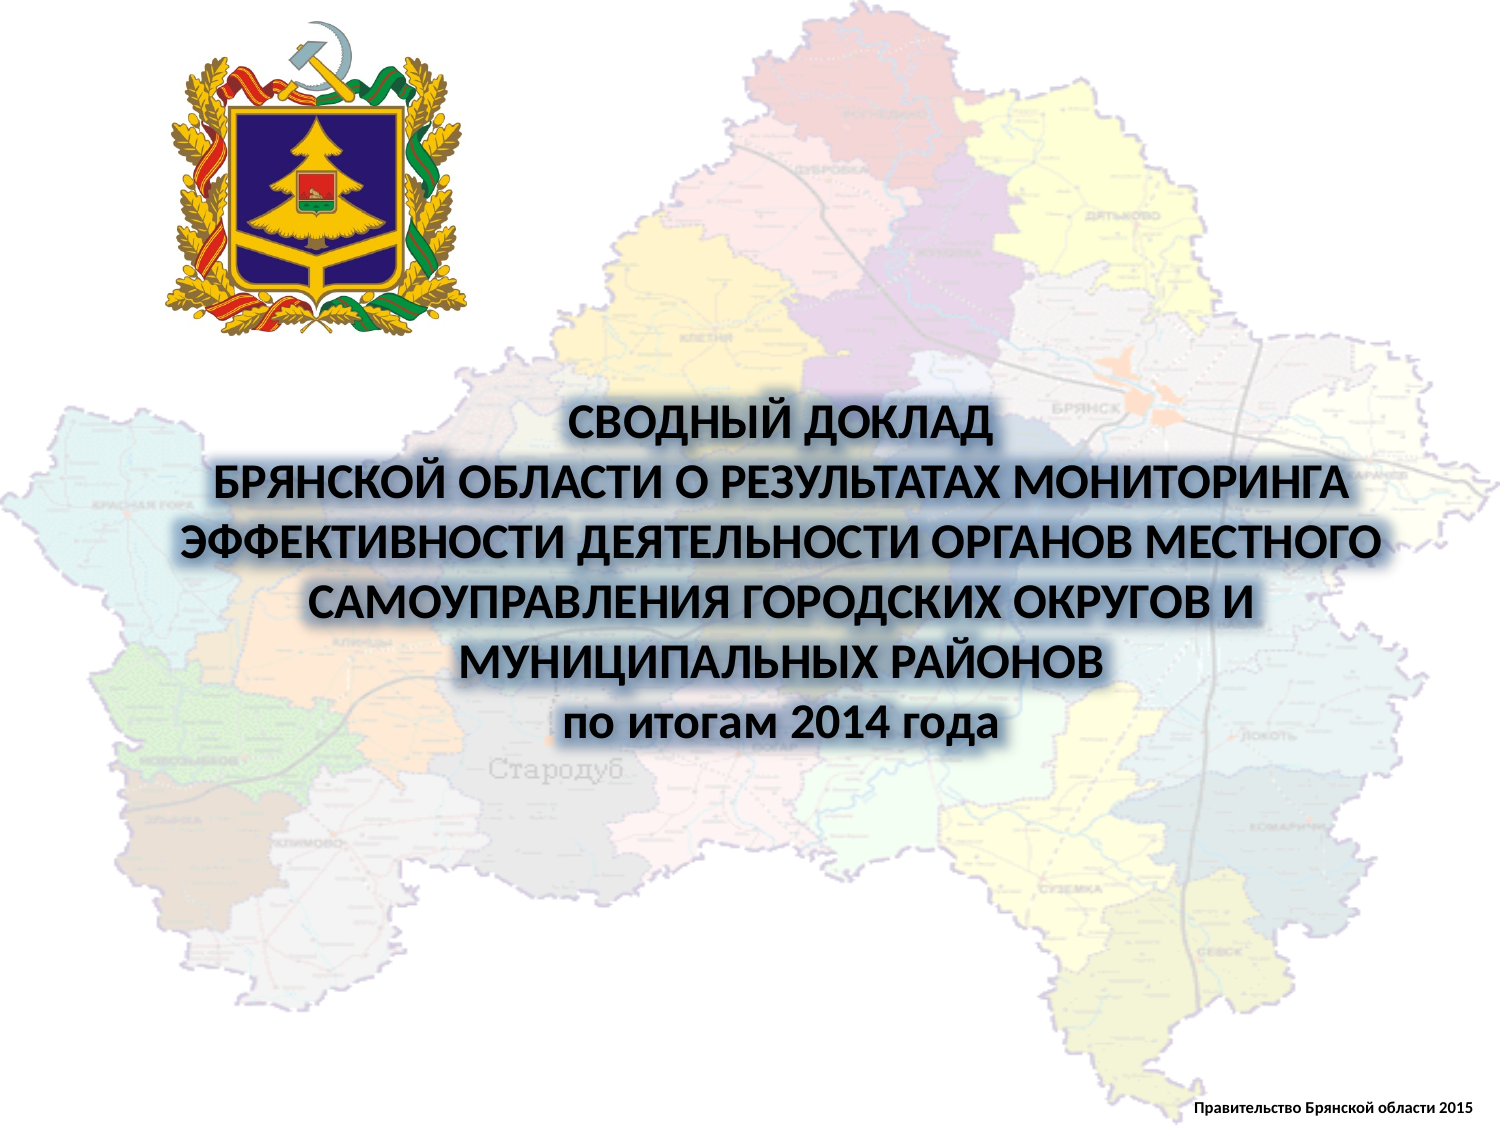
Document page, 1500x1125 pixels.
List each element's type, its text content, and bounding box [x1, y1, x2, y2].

text_box III. Жилищно-коммунальный комплекс [167, 382, 1402, 759]
text_box Правительство Брянской области 2015 [1179, 1089, 1489, 1125]
table_cell 1080,50 [192, 407, 1374, 732]
table_cell 0,06 [161, 379, 1407, 765]
picture [165, 21, 467, 337]
text_box СВОДНЫЙ ДОКЛАД БРЯНСКОЙ ОБЛАСТИ О РЕЗУЛЬТАТАХ МОНИТОРИНГА ЭФФЕКТИВНОСТИ ДЕЯТЕЛЬНОСТИ ОРГАНОВ МЕСТНОГО САМОУПРАВЛЕНИЯ ГОРОДСКИХ ОКРУГОВ И МУНИЦИПАЛЬНЫХ РАЙОНОВ по итогам 2014 года [200, 415, 1367, 725]
